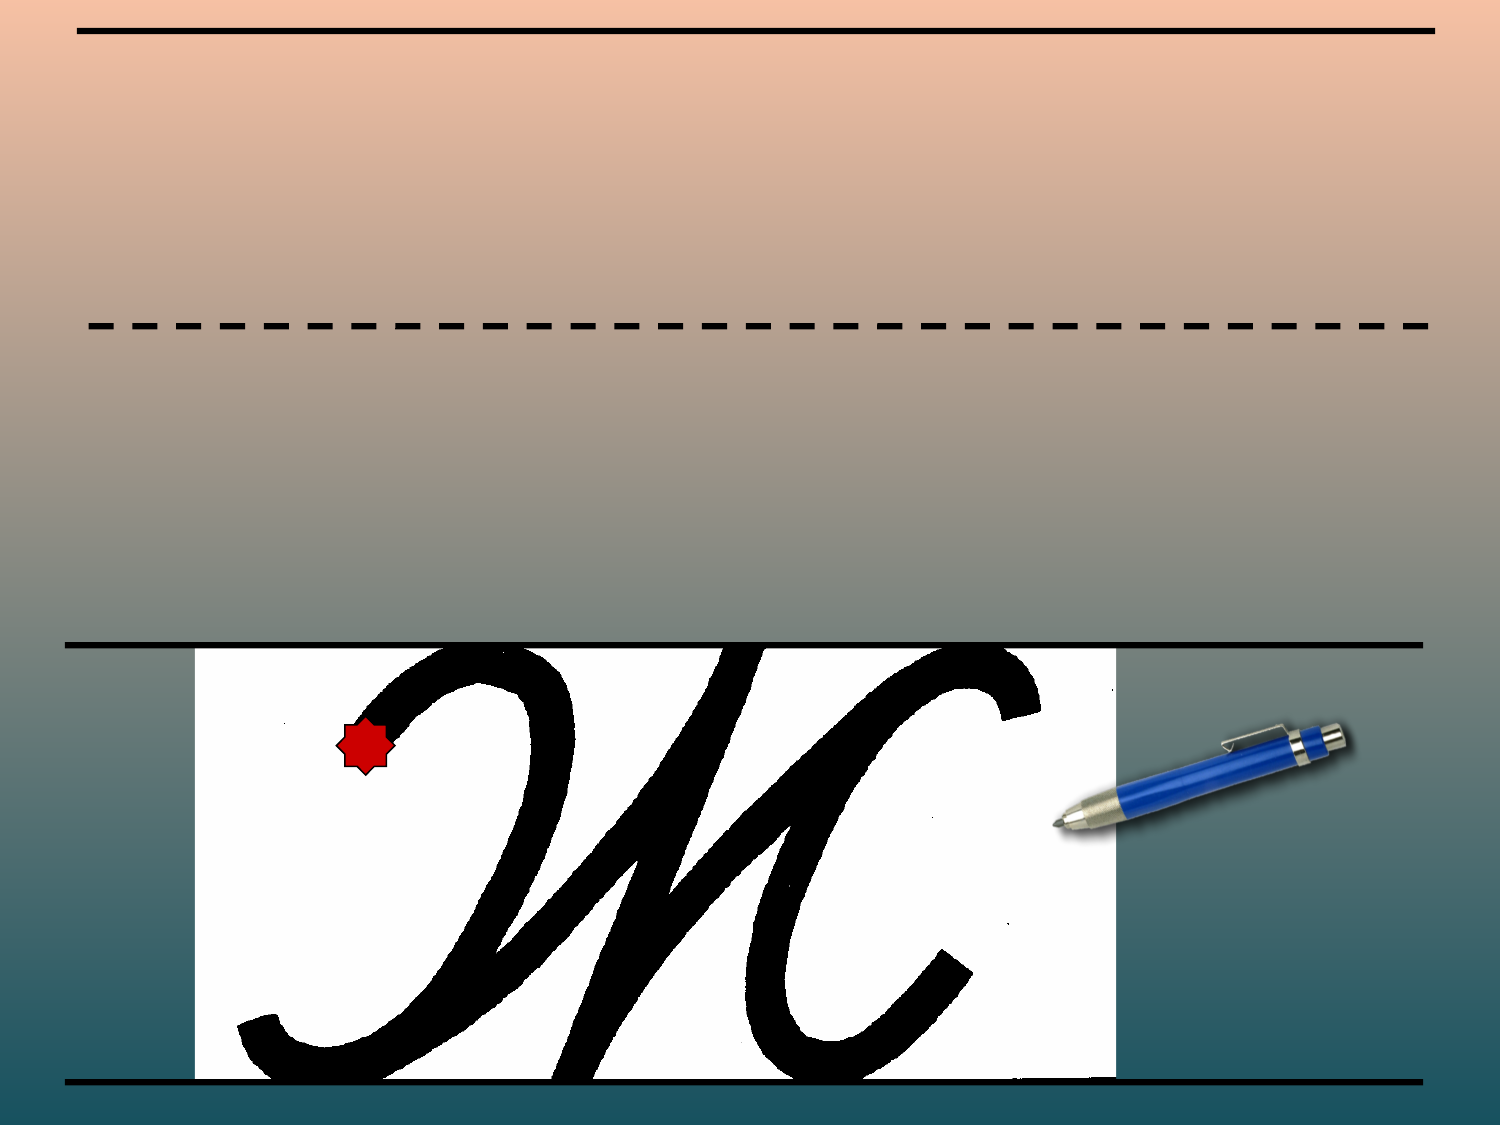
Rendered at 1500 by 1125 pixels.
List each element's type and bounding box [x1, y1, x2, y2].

picture [194, 644, 1369, 1083]
